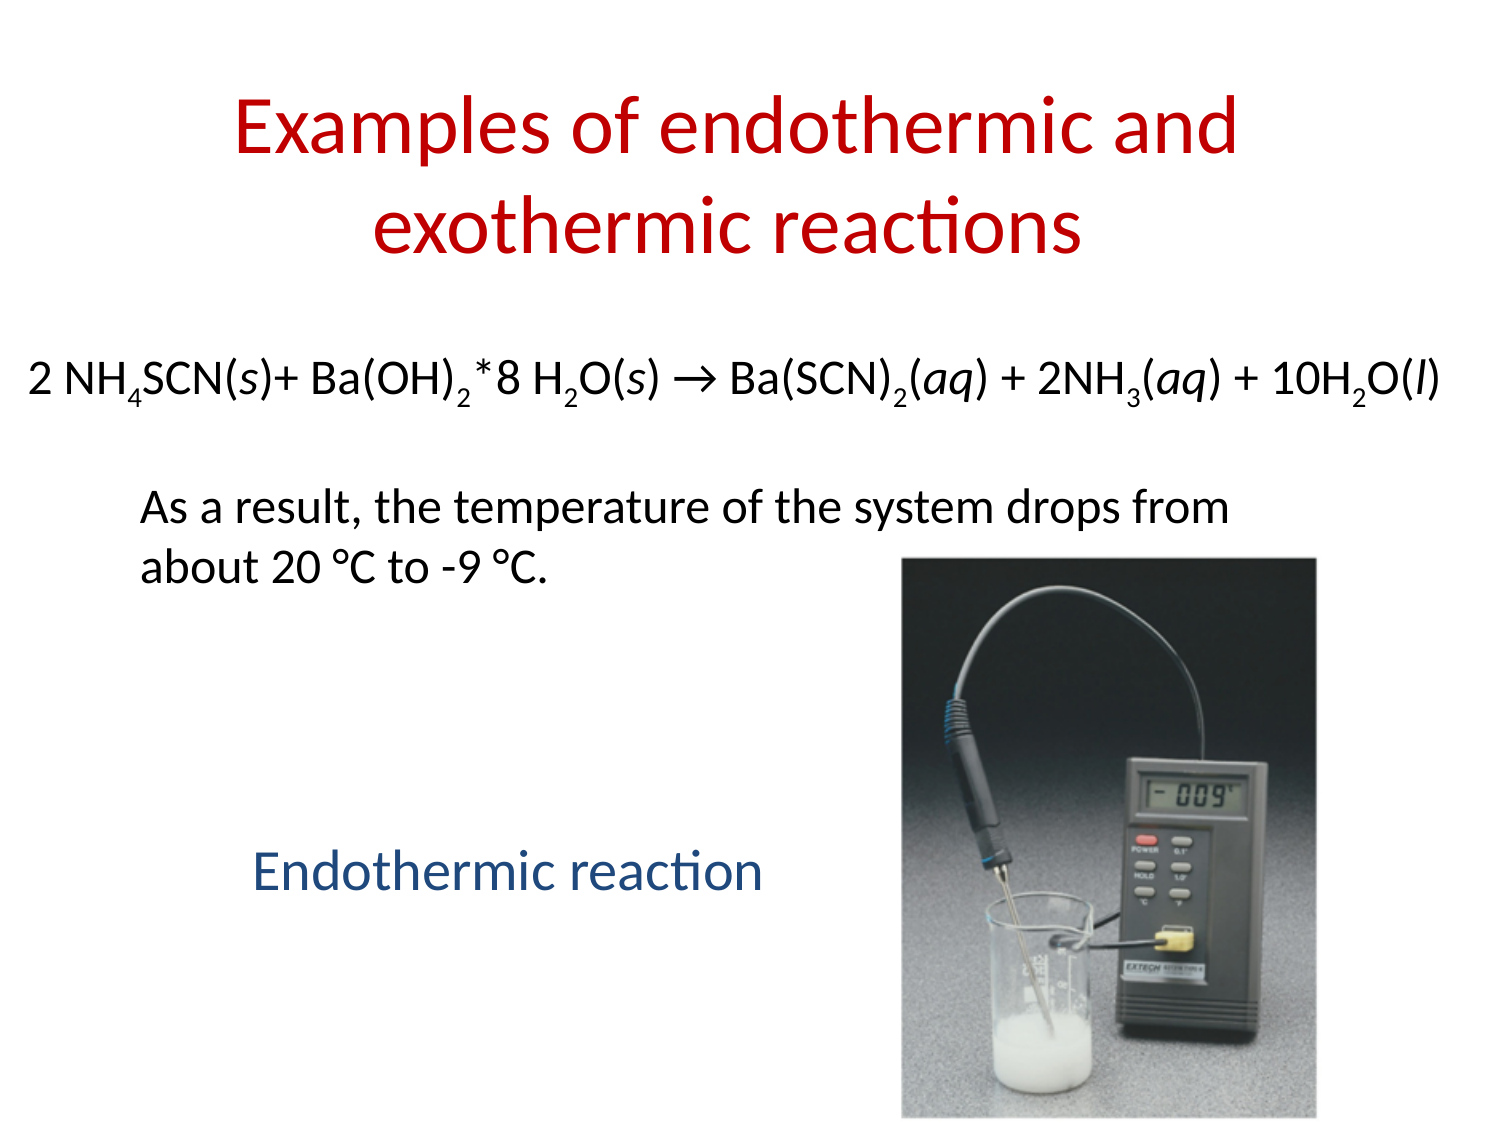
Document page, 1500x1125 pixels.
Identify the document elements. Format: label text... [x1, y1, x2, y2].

text_box 2 NH4SCN(s)+ Ba(OH)2*8 H2O(s) → Ba(SCN)2(aq) + 2NH3(aq) + 10H2O(l) As a result, the temperature of the system drops from about 20 °C to -9 °C. [12, 337, 1500, 661]
picture [899, 554, 1326, 1125]
text_box Examples of endothermic and exothermic reactions [50, 62, 1425, 250]
text_box Endothermic reaction [237, 825, 894, 910]
